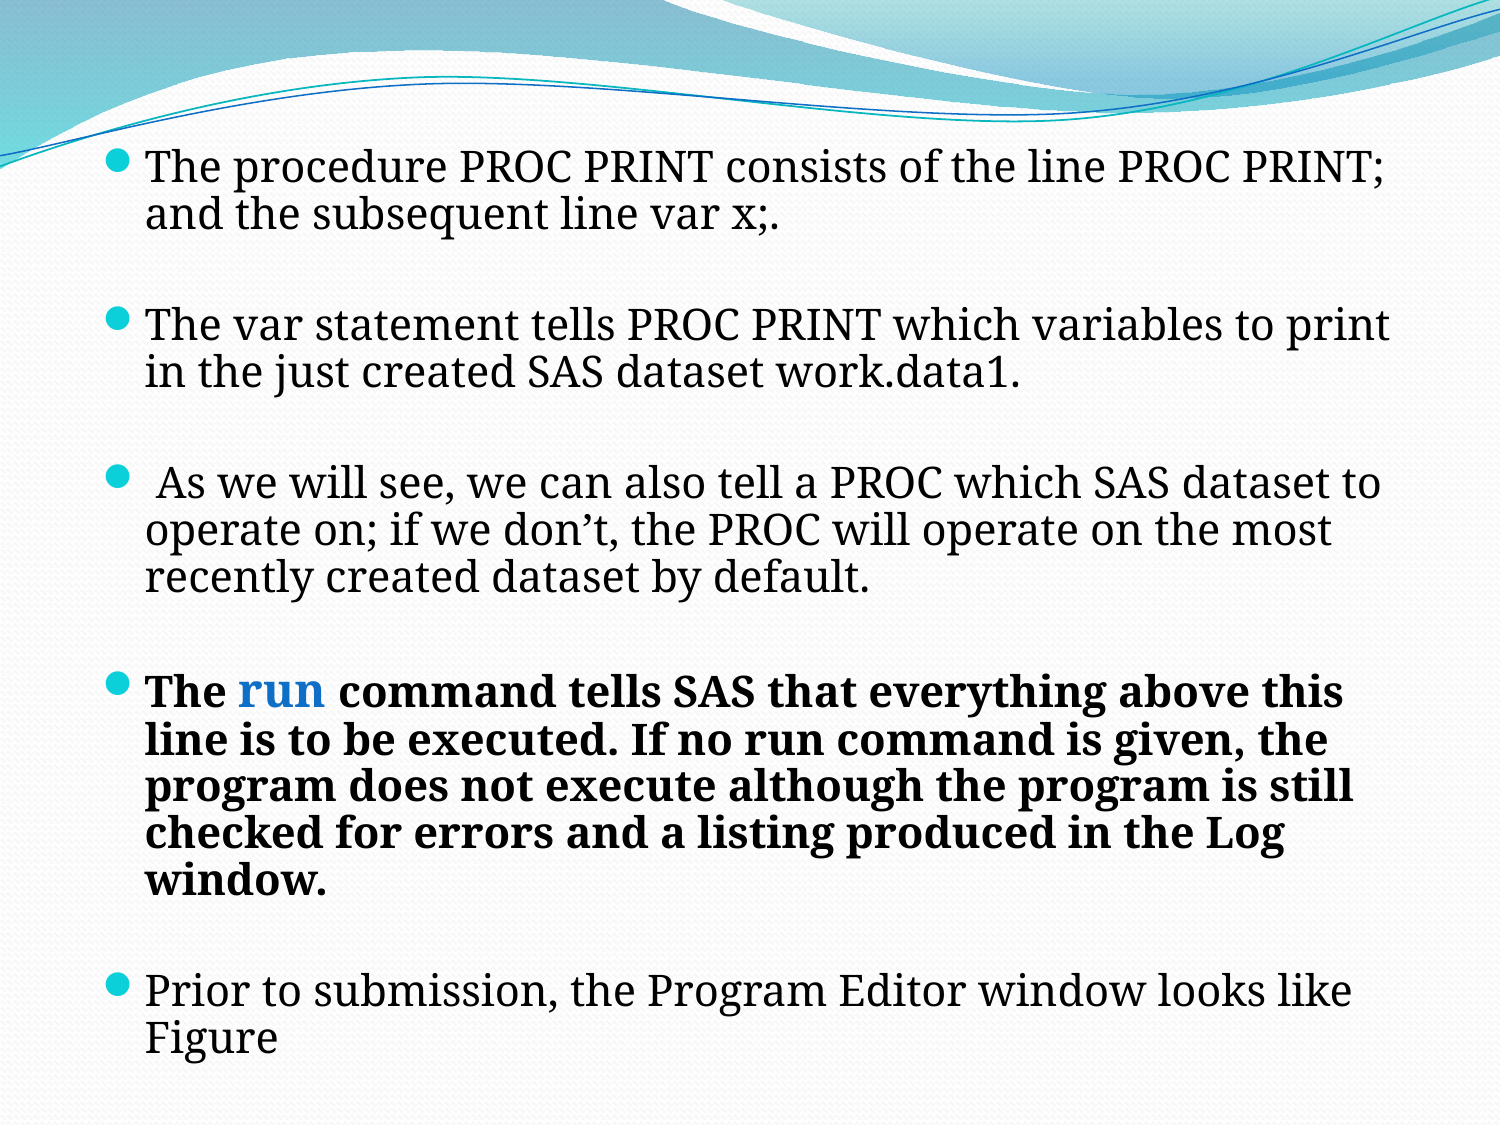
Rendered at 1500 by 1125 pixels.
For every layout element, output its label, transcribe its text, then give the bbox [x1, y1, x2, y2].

list The procedure PROC PRINT consists of the line PROC PRINT; and the subsequent line var x;. The var statement tells PROC PRINT which variables to print in the just created SAS dataset work.data1. As we will see, we can also tell a PROC which SAS dataset to operate on; if we don’t, the PROC will operate on the most recently created dataset by default. The run command tells SAS that everything above this line is to be executed. If no run command is given, the program does not execute although the program is still checked for errors and a listing produced in the Log window. Prior to submission, the Program Editor window looks like Figure [87, 137, 1438, 1080]
